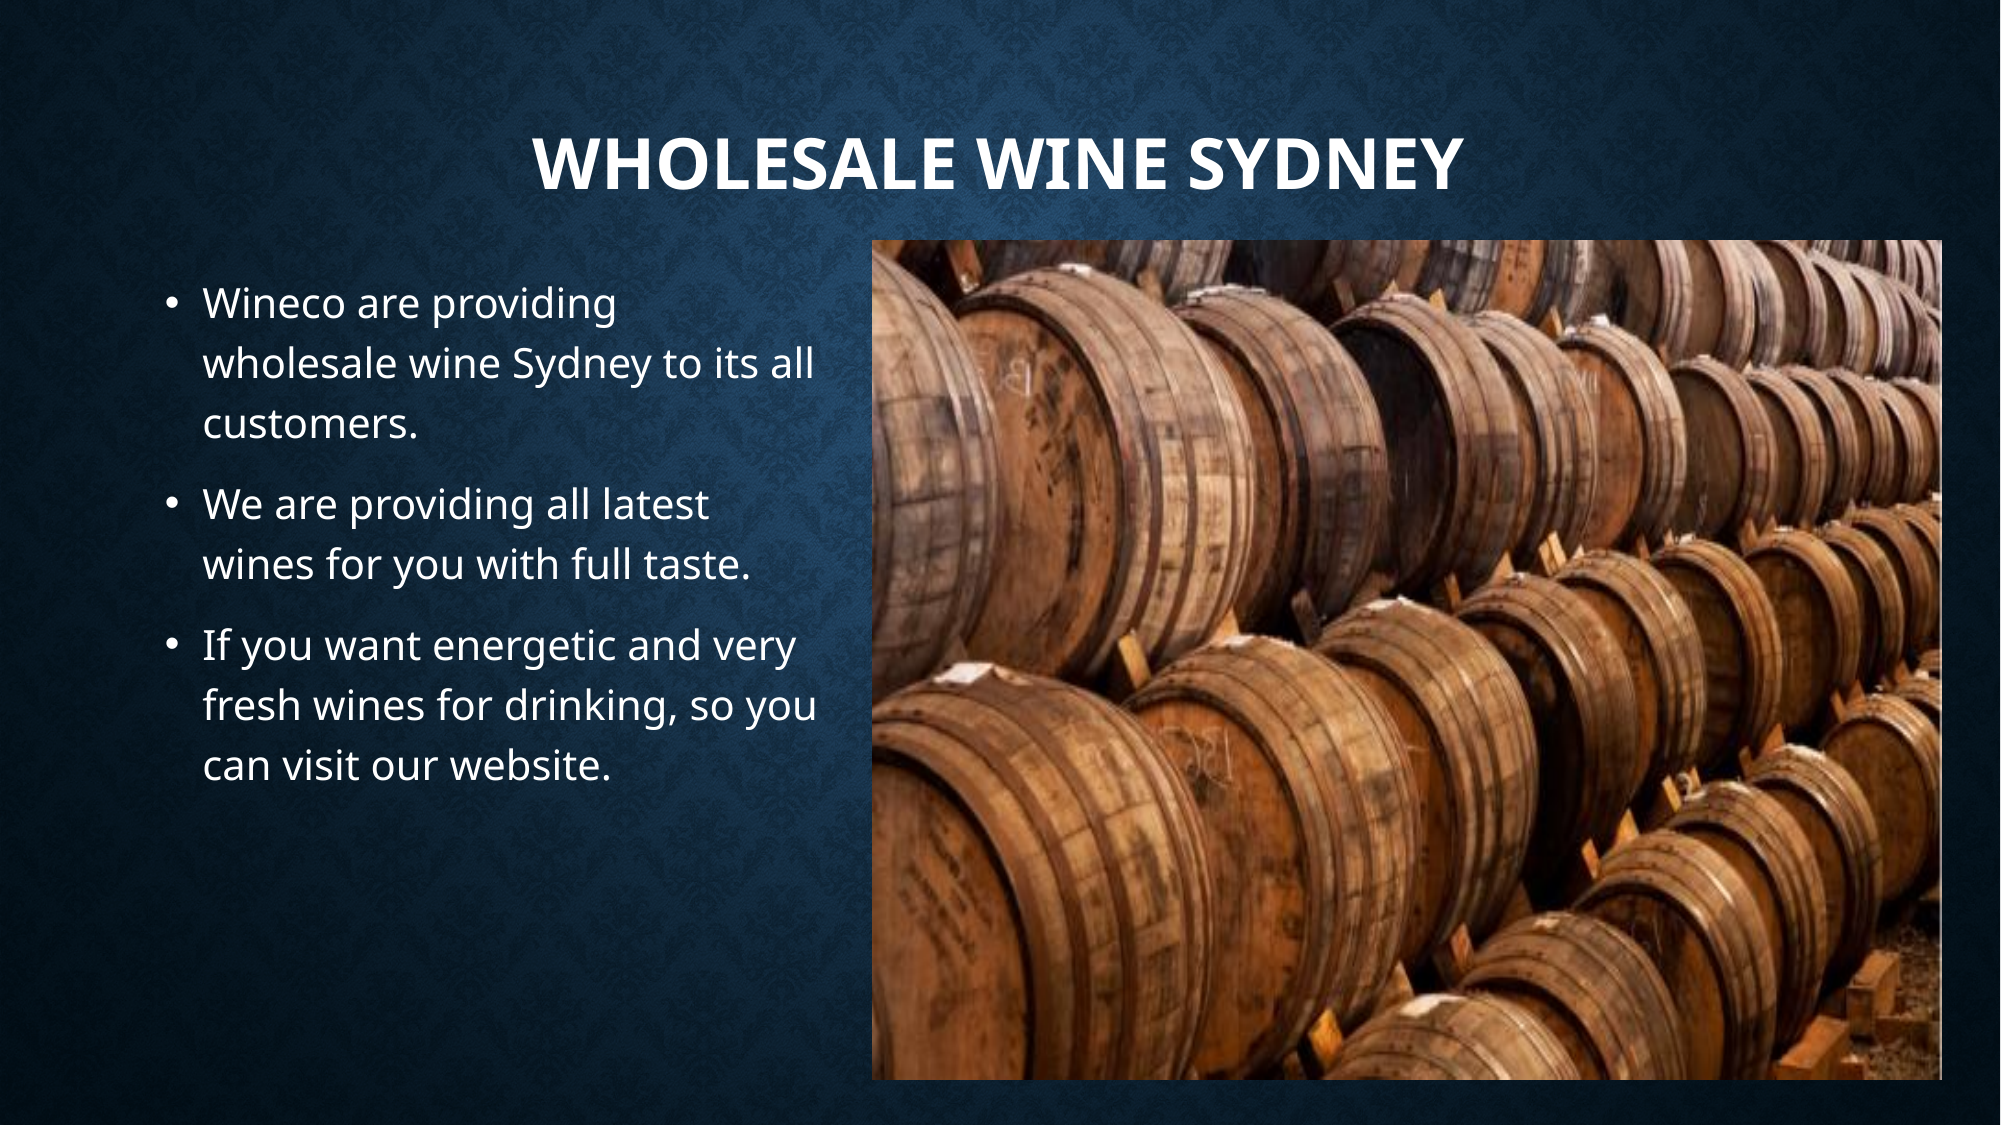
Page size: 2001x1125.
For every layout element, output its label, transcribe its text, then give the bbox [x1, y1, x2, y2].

picture [871, 240, 1942, 1081]
title Wholesale Wine Sydney [149, 99, 1849, 318]
list Wineco are providing wholesale wine Sydney to its all customers. We are providing all latest wines for you with full taste. If you want energetic and very fresh wines for drinking, so you can visit our website. [149, 259, 839, 1033]
